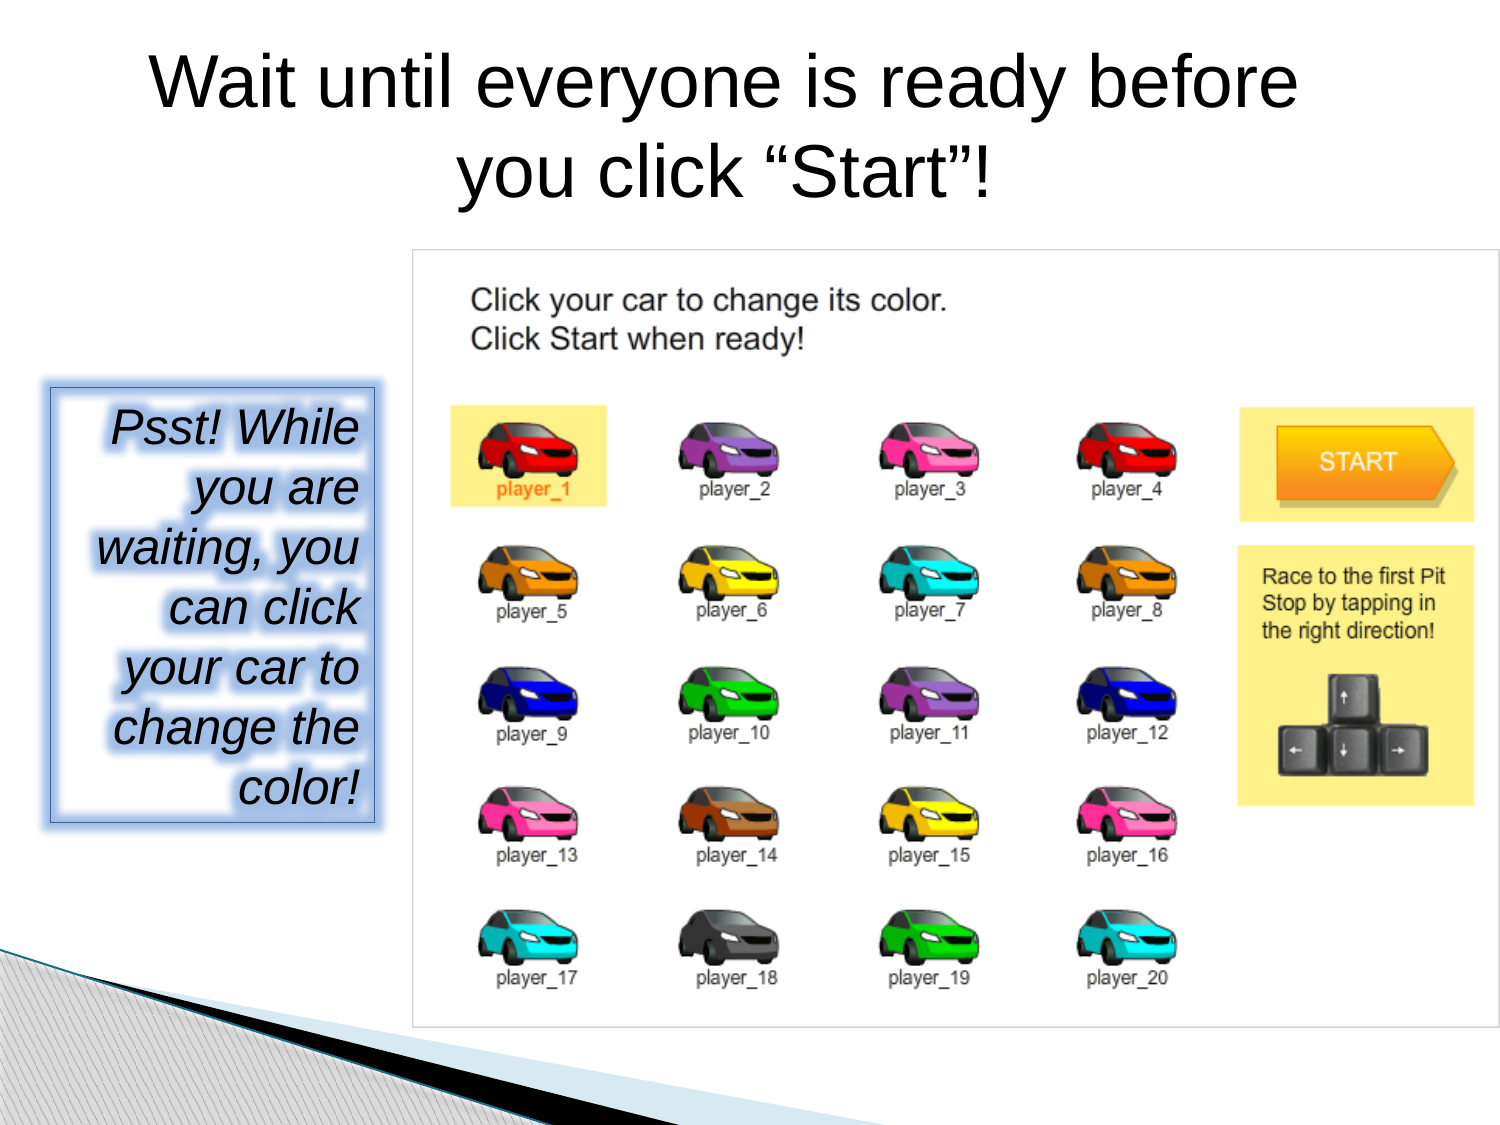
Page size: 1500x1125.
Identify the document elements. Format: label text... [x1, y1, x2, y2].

text_box Psst! While you are waiting, you can click your car to change the color! [50, 387, 375, 823]
picture [412, 249, 1500, 1028]
text_box Wait until everyone is ready before you click “Start”! [124, 24, 1325, 220]
